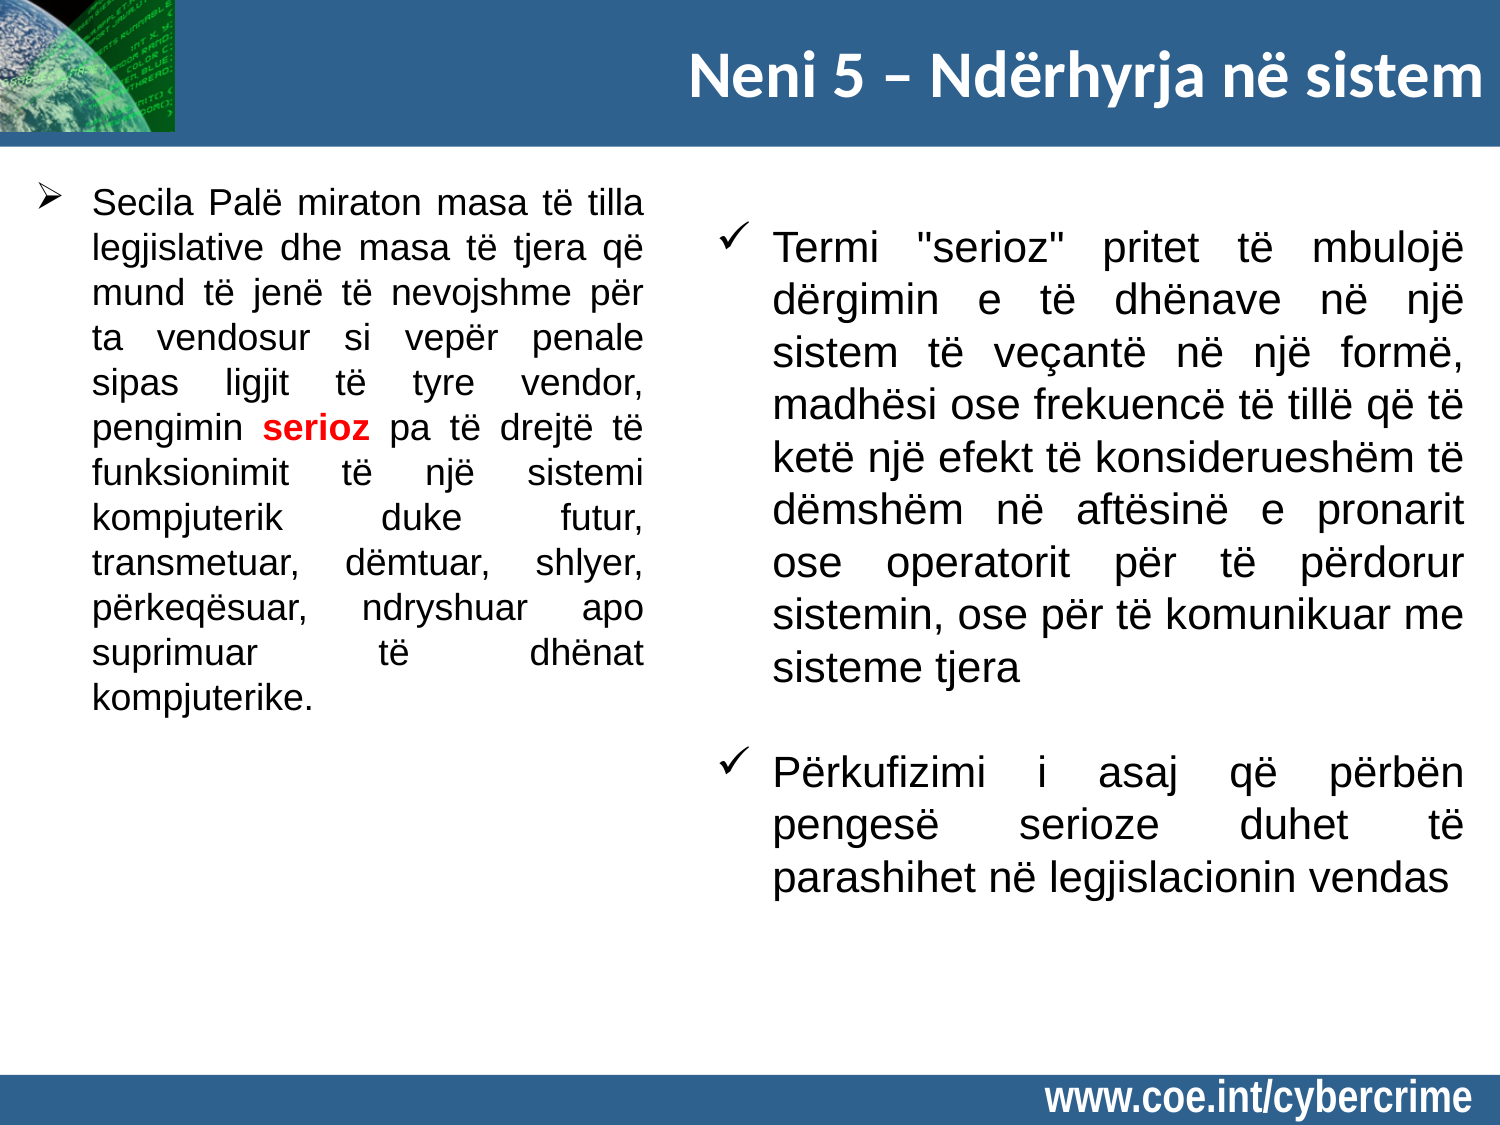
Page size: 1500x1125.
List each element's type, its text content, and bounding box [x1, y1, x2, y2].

text_box Secila Palë miraton masa të tilla legjislative dhe masa të tjera që mund të jenë të nevojshme për ta vendosur si vepër penale sipas ligjit të tyre vendor, pengimin serioz pa të drejtë të funksionimit të një sistemi kompjuterik duke futur, transmetuar, dëmtuar, shlyer, përkeqësuar, ndryshuar apo suprimuar të dhënat kompjuterike. [20, 170, 659, 726]
text_box Termi "serioz" pritet të mbulojë dërgimin e të dhënave në një sistem të veçantë në një formë, madhësi ose frekuencë të tillë që të ketë një efekt të konsiderueshëm të dëmshëm në aftësinë e pronarit ose operatorit për të përdorur sistemin, ose për të komunikuar me sisteme tjera Përkufizimi i asaj që përbën pengesë serioze duhet të parashihet në legjislacionin vendas [701, 211, 1480, 909]
text_box Neni 5 – Ndërhyrja në sistem [0, 0, 1500, 149]
text_box www.coe.int/cybercrime [1030, 1059, 1500, 1125]
picture [0, 0, 175, 132]
text_box [0, 1073, 1030, 1125]
